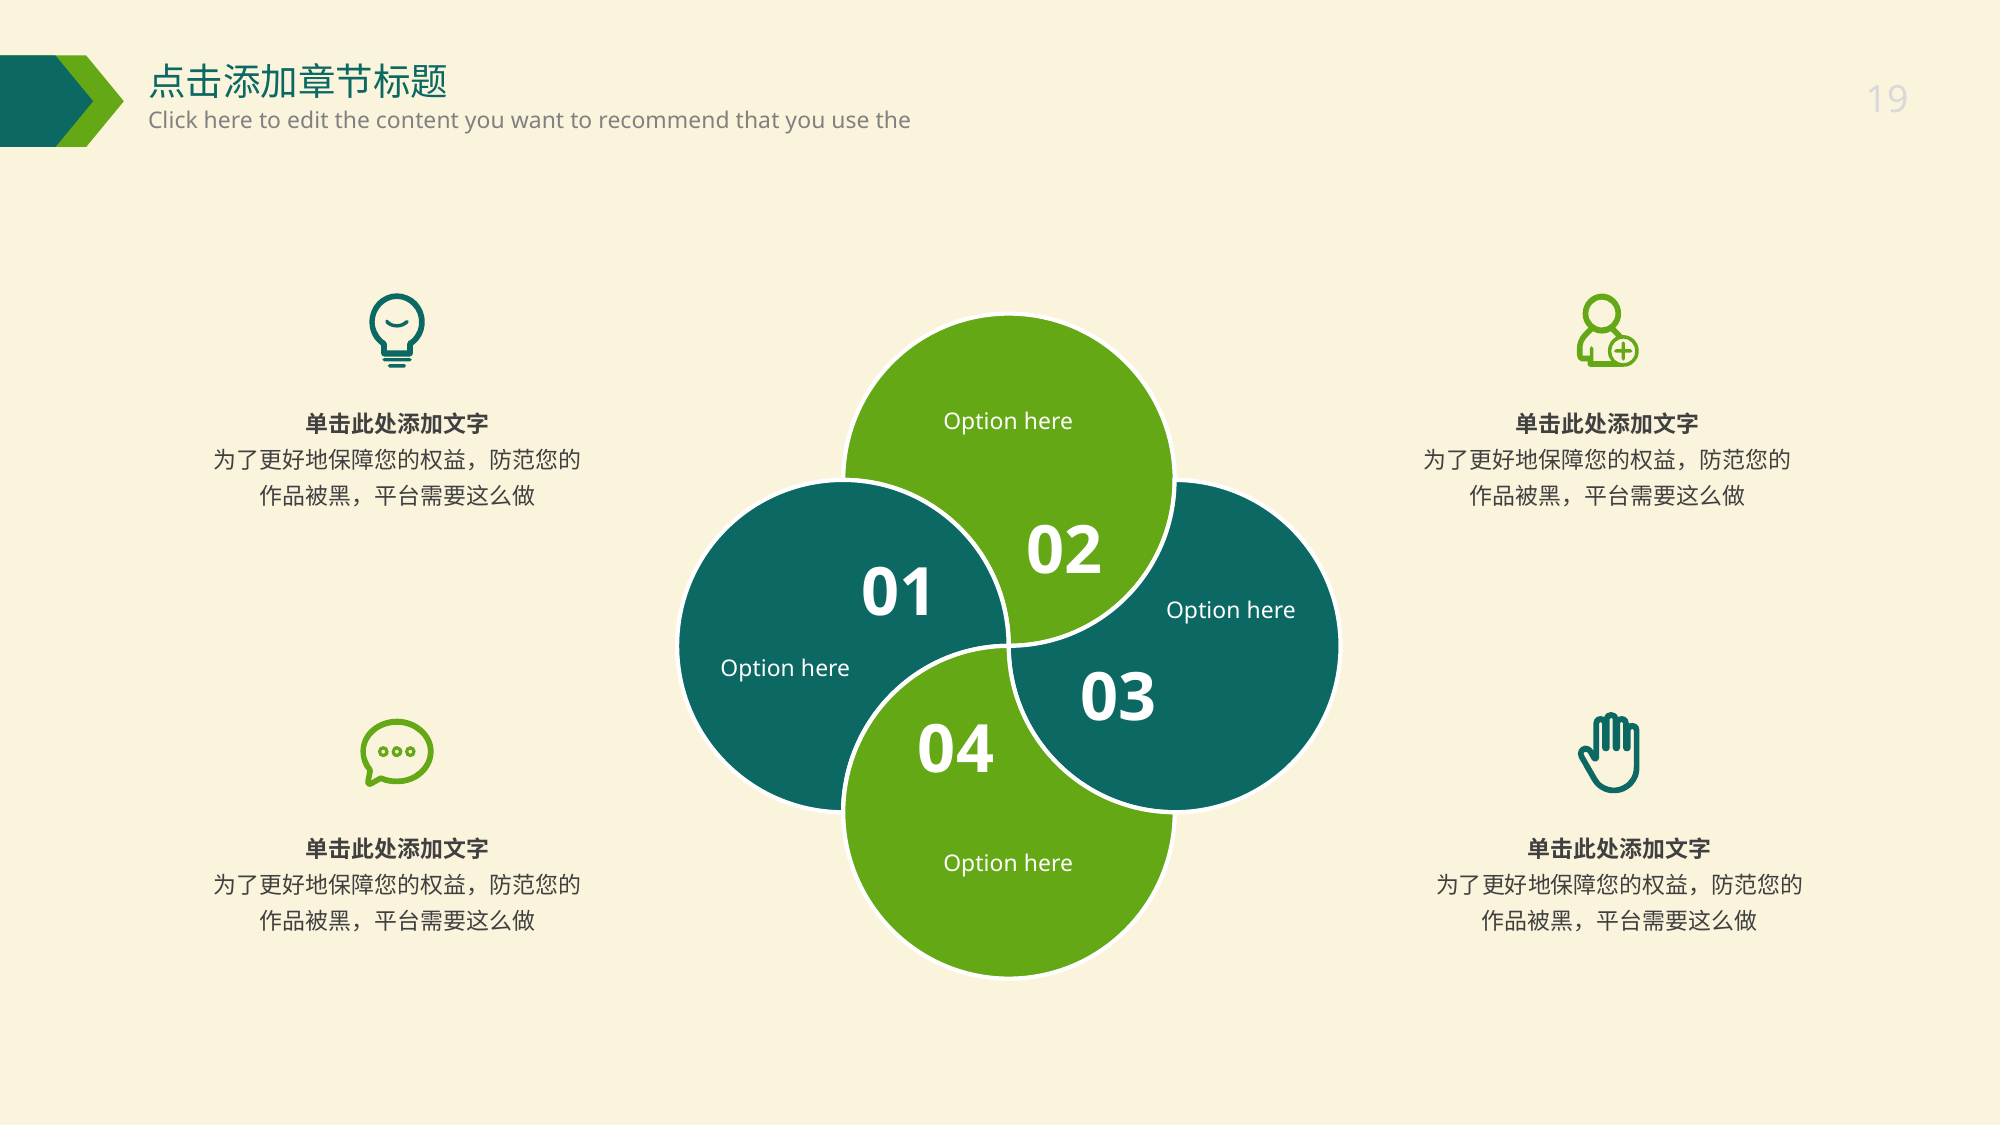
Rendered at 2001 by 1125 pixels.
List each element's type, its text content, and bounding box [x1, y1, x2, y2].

text_box [382, 358, 412, 362]
text_box Option here [705, 646, 866, 689]
text_box [369, 293, 425, 357]
text_box [677, 479, 1009, 813]
text_box 单击此处添加文字 为了更好地保障您的权益，防范您的作品被黑，平台需要这么做 [188, 394, 608, 516]
text_box 单击此处添加文字 为了更好地保障您的权益，防范您的作品被黑，平台需要这么做 [1410, 819, 1830, 942]
list 点击添加章节标题 [133, 55, 1427, 101]
text_box Option here [928, 841, 1089, 884]
text_box 01 [846, 541, 953, 637]
text_box [843, 645, 1175, 979]
list Click here to edit the content you want to recommend that you use the [133, 101, 1427, 152]
text_box 单击此处添加文字 为了更好地保障您的权益，防范您的作品被黑，平台需要这么做 [188, 819, 608, 942]
text_box [1576, 293, 1639, 367]
text_box [360, 718, 434, 787]
text_box [1009, 479, 1341, 813]
text_box 04 [903, 698, 1010, 793]
text_box 02 [1011, 499, 1118, 595]
text_box Option here [1151, 588, 1311, 631]
text_box [843, 313, 1175, 645]
text_box 单击此处添加文字 为了更好地保障您的权益，防范您的作品被黑，平台需要这么做 [1398, 394, 1818, 516]
text_box [1577, 711, 1640, 794]
text_box [387, 364, 407, 368]
text_box 03 [1065, 646, 1172, 741]
text_box Option here [928, 399, 1089, 442]
